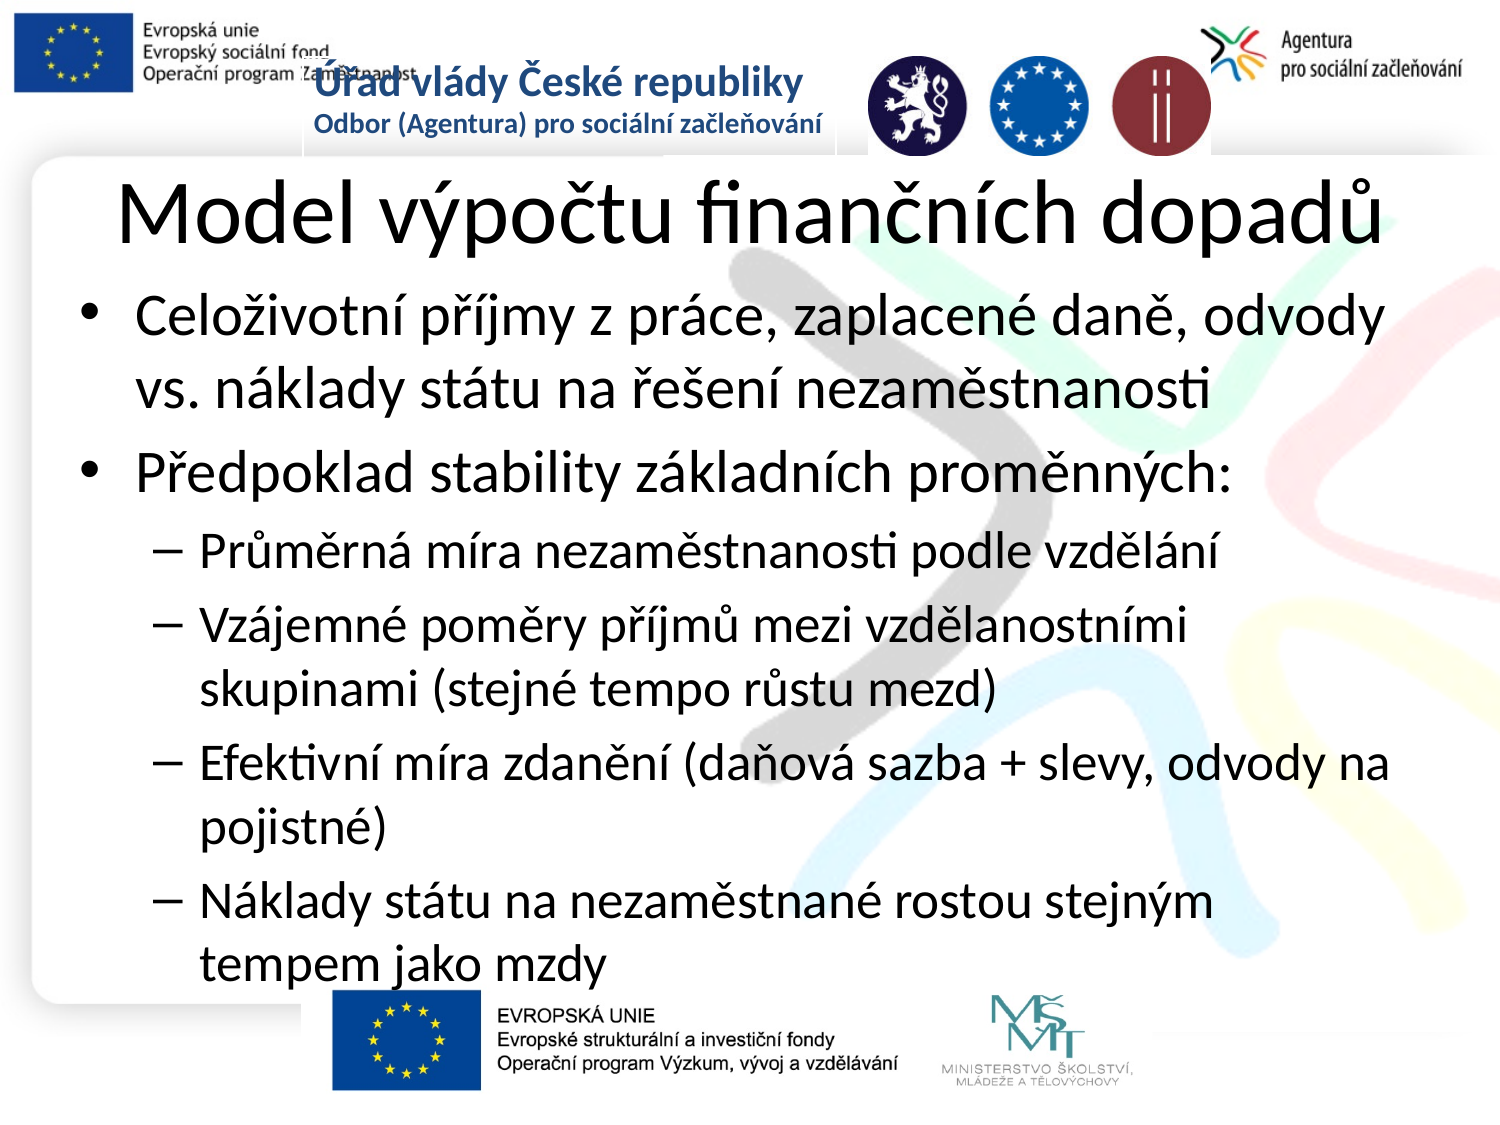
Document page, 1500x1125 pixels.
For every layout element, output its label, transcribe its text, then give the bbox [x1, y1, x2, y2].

picture [0, 0, 1500, 1125]
title Model výpočtu finančních dopadů [76, 113, 1427, 302]
picture [304, 58, 835, 113]
list Celoživotní příjmy z práce, zaplacené daně, odvody vs. náklady státu na řešení nezaměstnanosti Předpoklad stability základních proměnných: Průměrná míra nezaměstnanosti podle vzdělání Vzájemné poměry příjmů mezi vzdělanostními skupinami (stejné tempo růstu mezd) Efektivní míra zdanění (daňová sazba + slevy, odvody na pojistné) Náklady státu na nezaměstnané rostou stejným tempem jako mzdy [64, 267, 1415, 1059]
